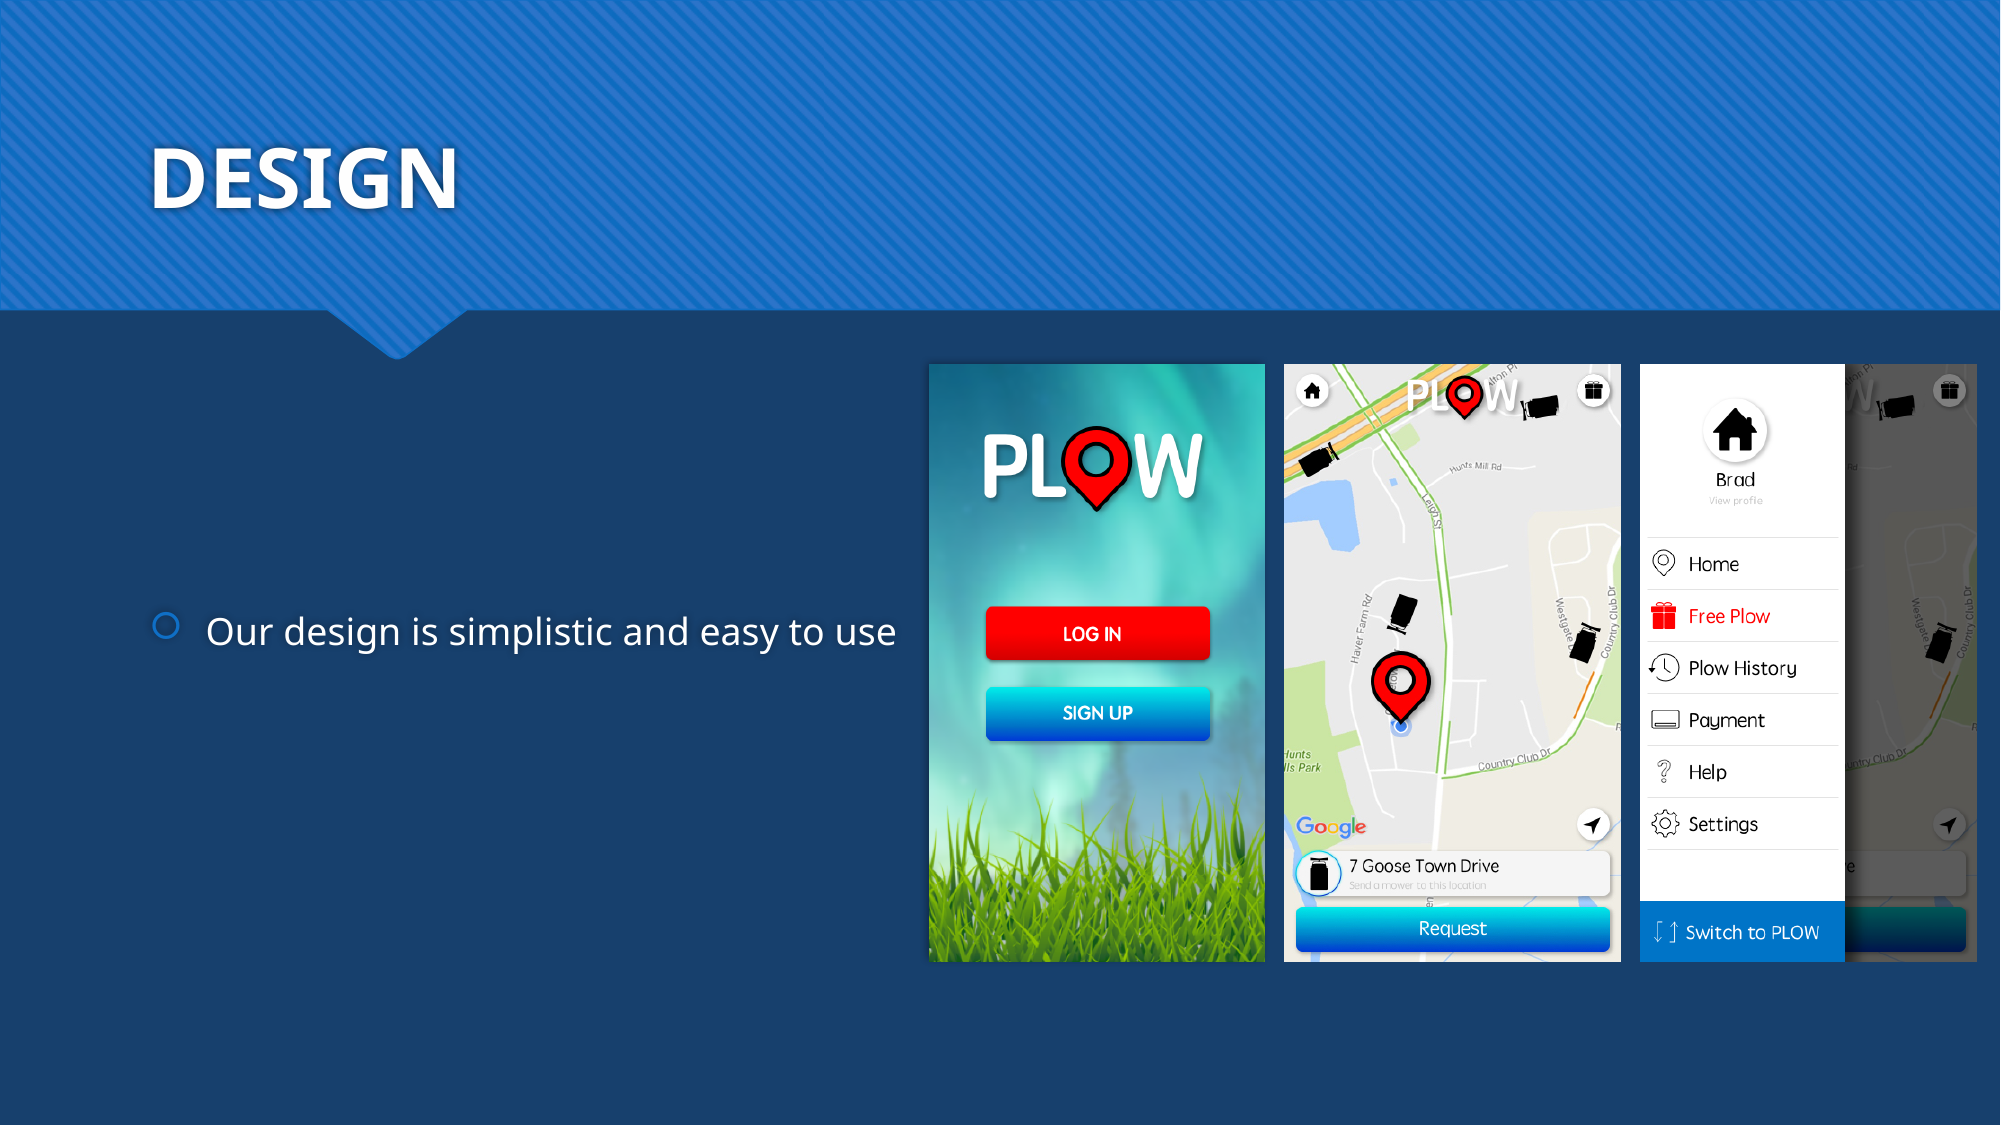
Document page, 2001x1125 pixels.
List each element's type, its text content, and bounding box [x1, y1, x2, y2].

list Our design is simplistic and easy to use [134, 364, 925, 962]
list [928, 364, 1265, 962]
picture [1284, 364, 1621, 962]
picture [1640, 364, 1977, 962]
title DESIGN [132, 73, 1868, 233]
